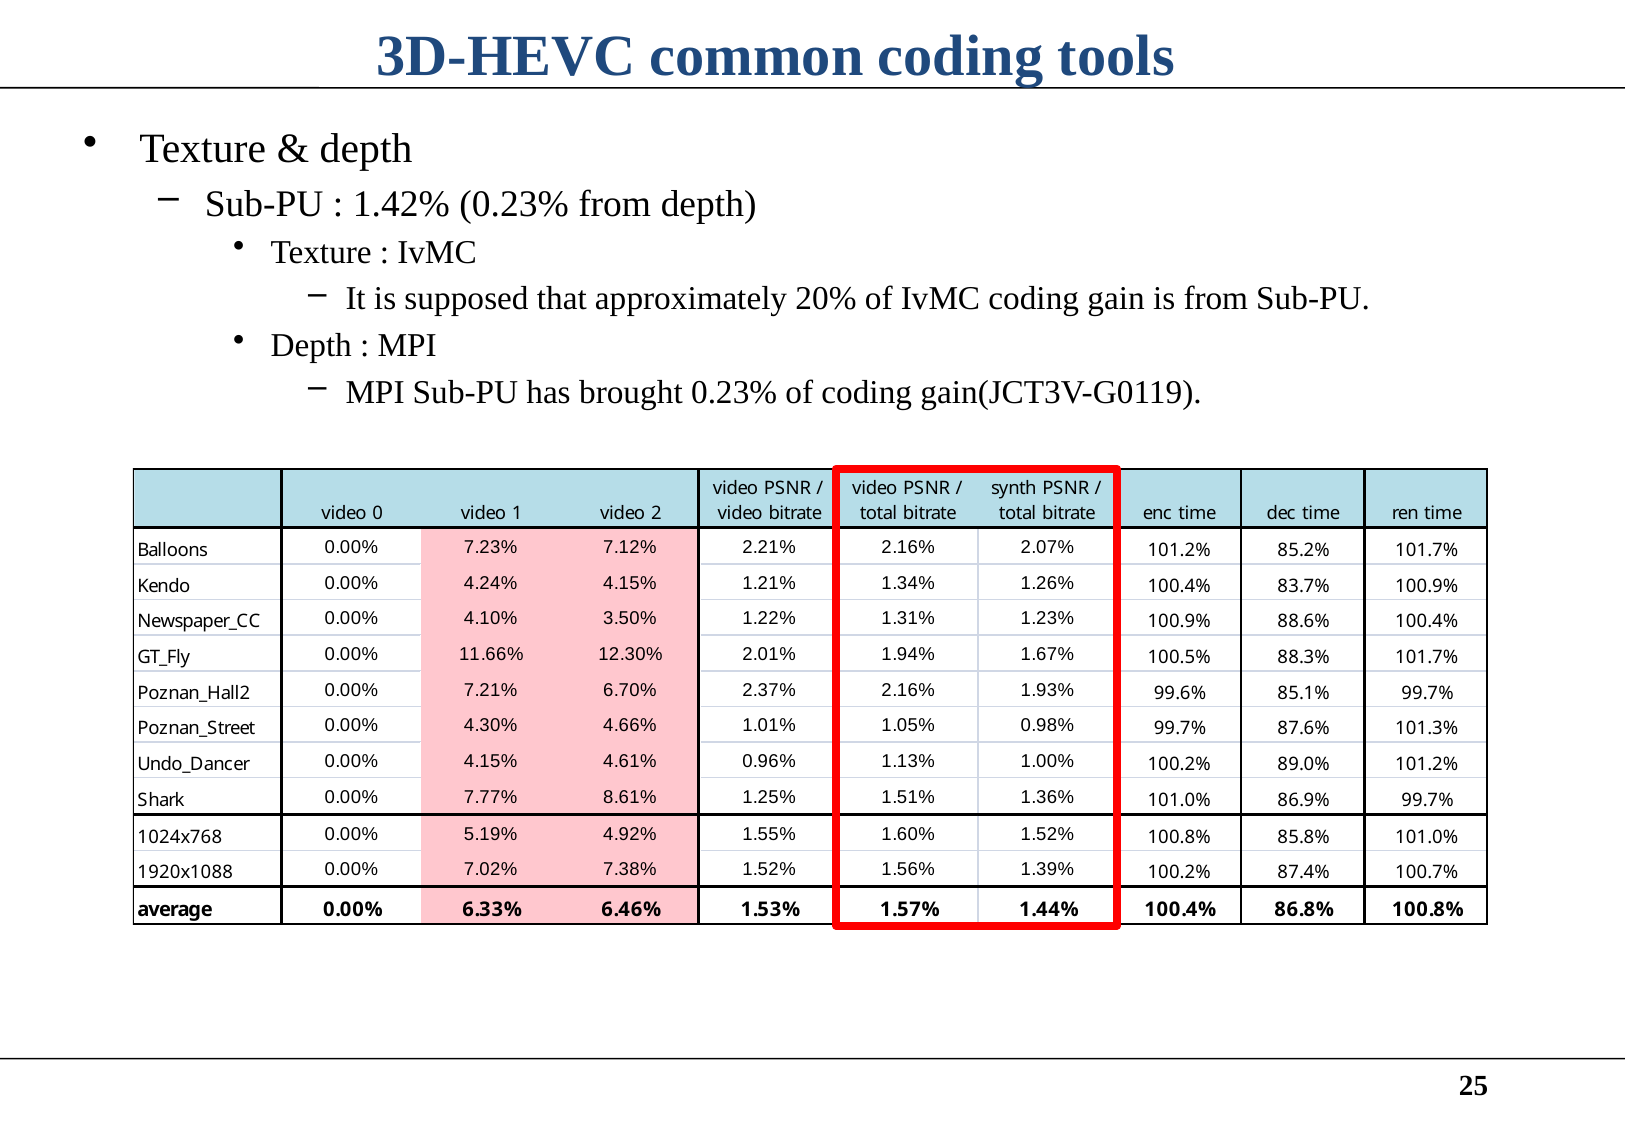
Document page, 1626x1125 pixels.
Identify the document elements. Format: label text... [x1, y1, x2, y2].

picture [132, 468, 1490, 926]
title 3D-HEVC common coding tools [68, 9, 1484, 94]
slide_number 25 [1403, 1058, 1544, 1106]
list Texture & depth Sub-PU : 1.42% (0.23% from depth) Texture : IvMC It is supposed that approximately 20% of IvMC coding gain is from Sub-PU. Depth : MPI MPI Sub-PU has brought 0.23% of coding gain(JCT3V-G0119). [68, 113, 1544, 1005]
